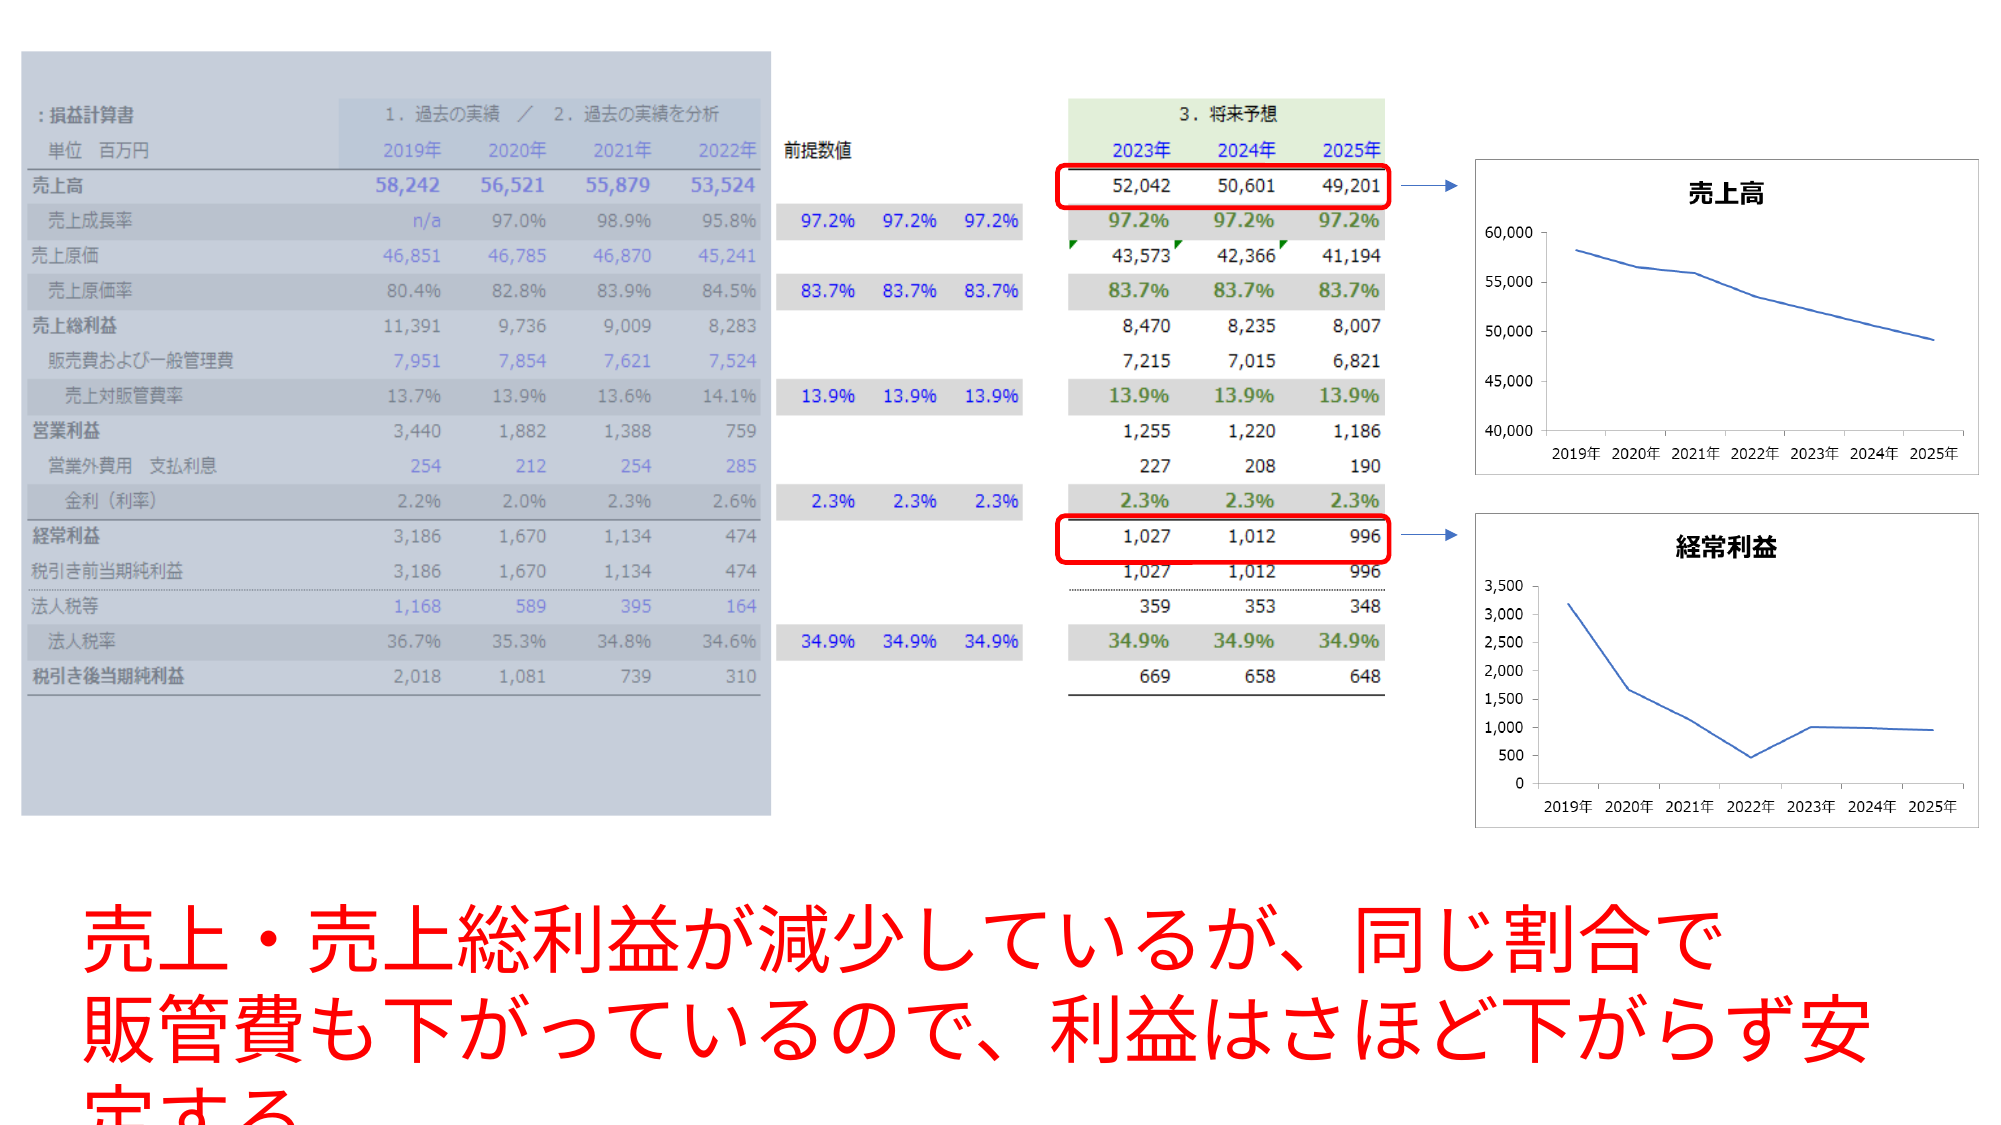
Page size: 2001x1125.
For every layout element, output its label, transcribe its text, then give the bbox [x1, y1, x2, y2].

text_box [1385, 515, 1391, 563]
text_box [21, 699, 772, 816]
text_box 売上・売上総利益が減少しているが、同じ割合で 販管費も下がっているので、利益はさほど下がらず安定する [66, 885, 1959, 1125]
picture [1475, 159, 1979, 475]
text_box [1385, 165, 1391, 209]
picture [1475, 513, 1979, 828]
picture [21, 90, 1385, 699]
text_box [21, 51, 772, 90]
